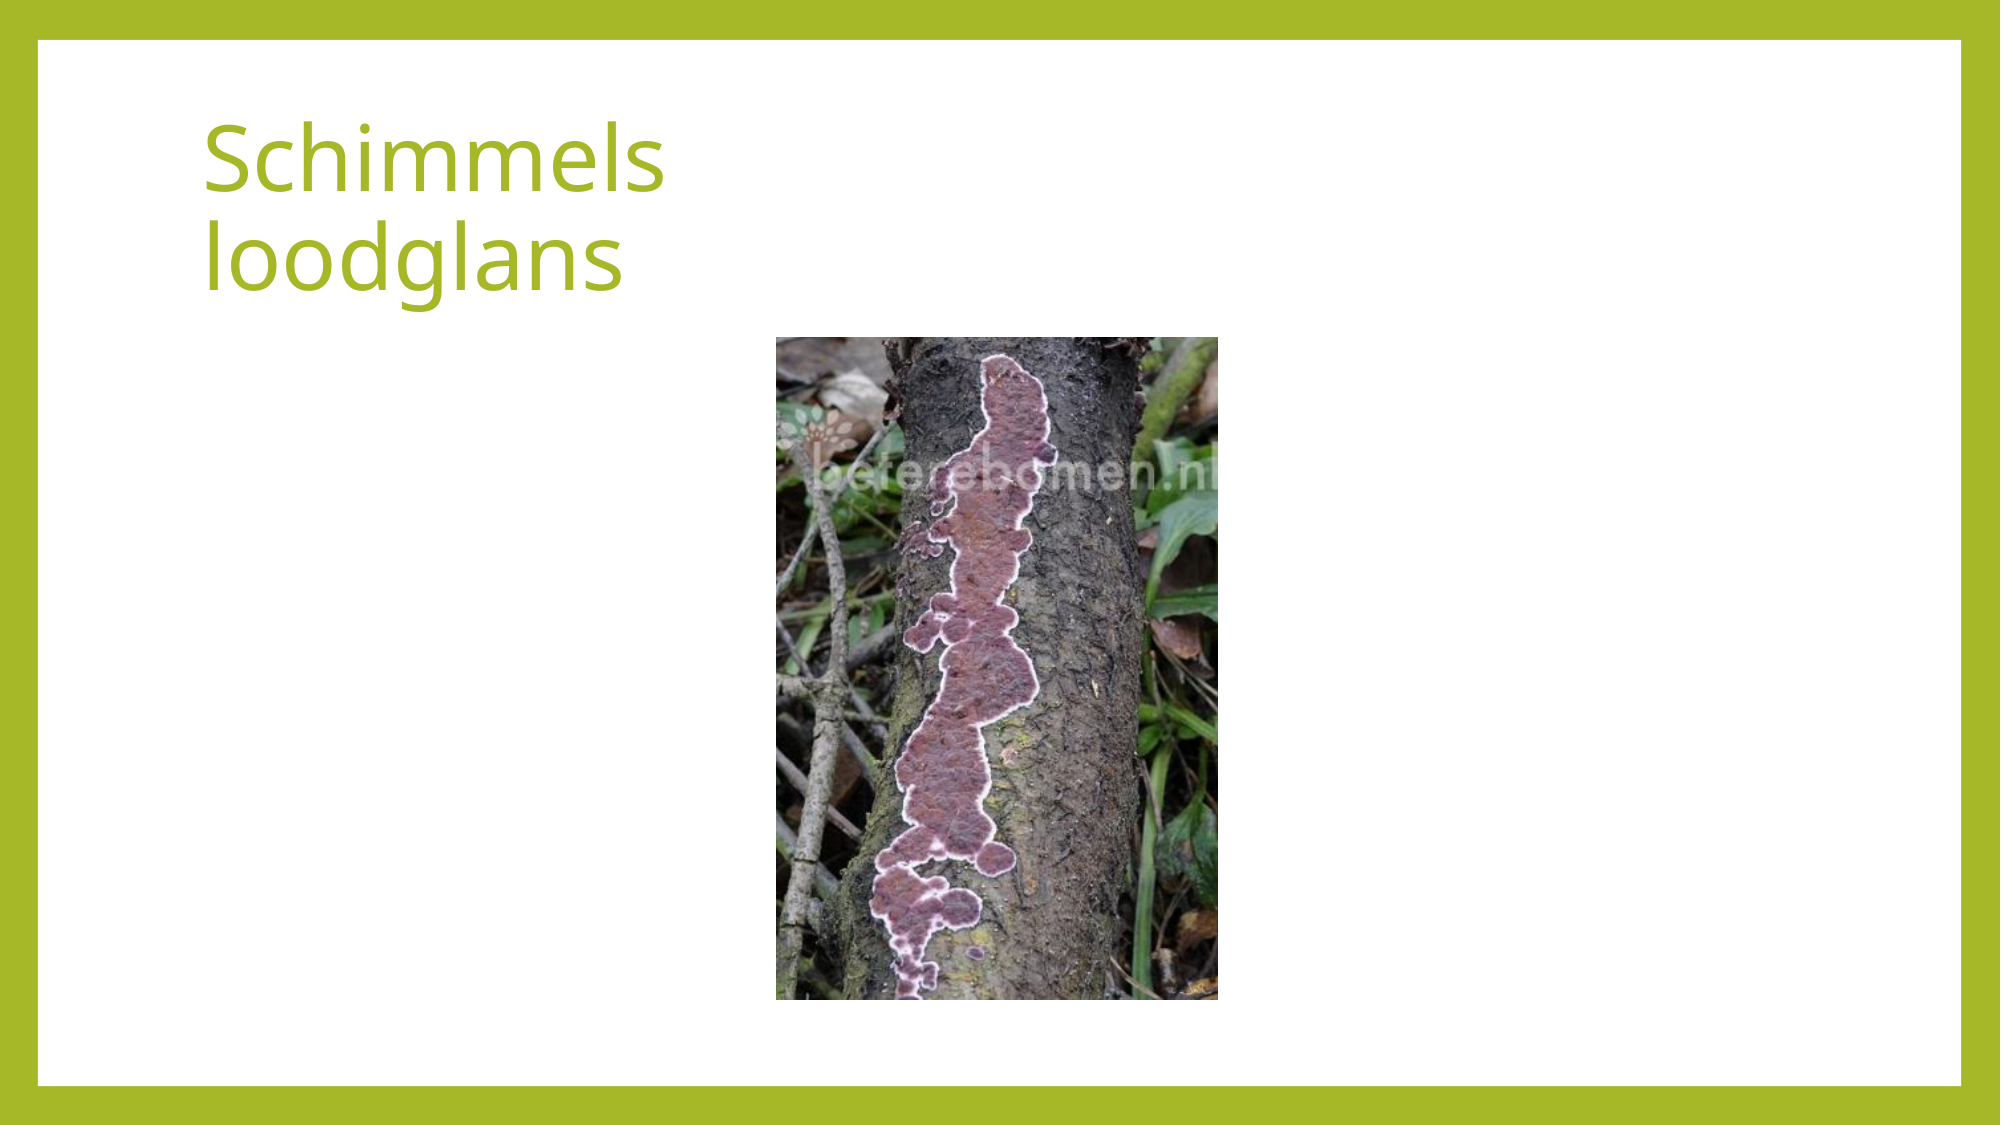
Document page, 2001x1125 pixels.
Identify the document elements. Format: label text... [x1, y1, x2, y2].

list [776, 337, 1219, 1001]
title Schimmels loodglans [187, 99, 1808, 323]
